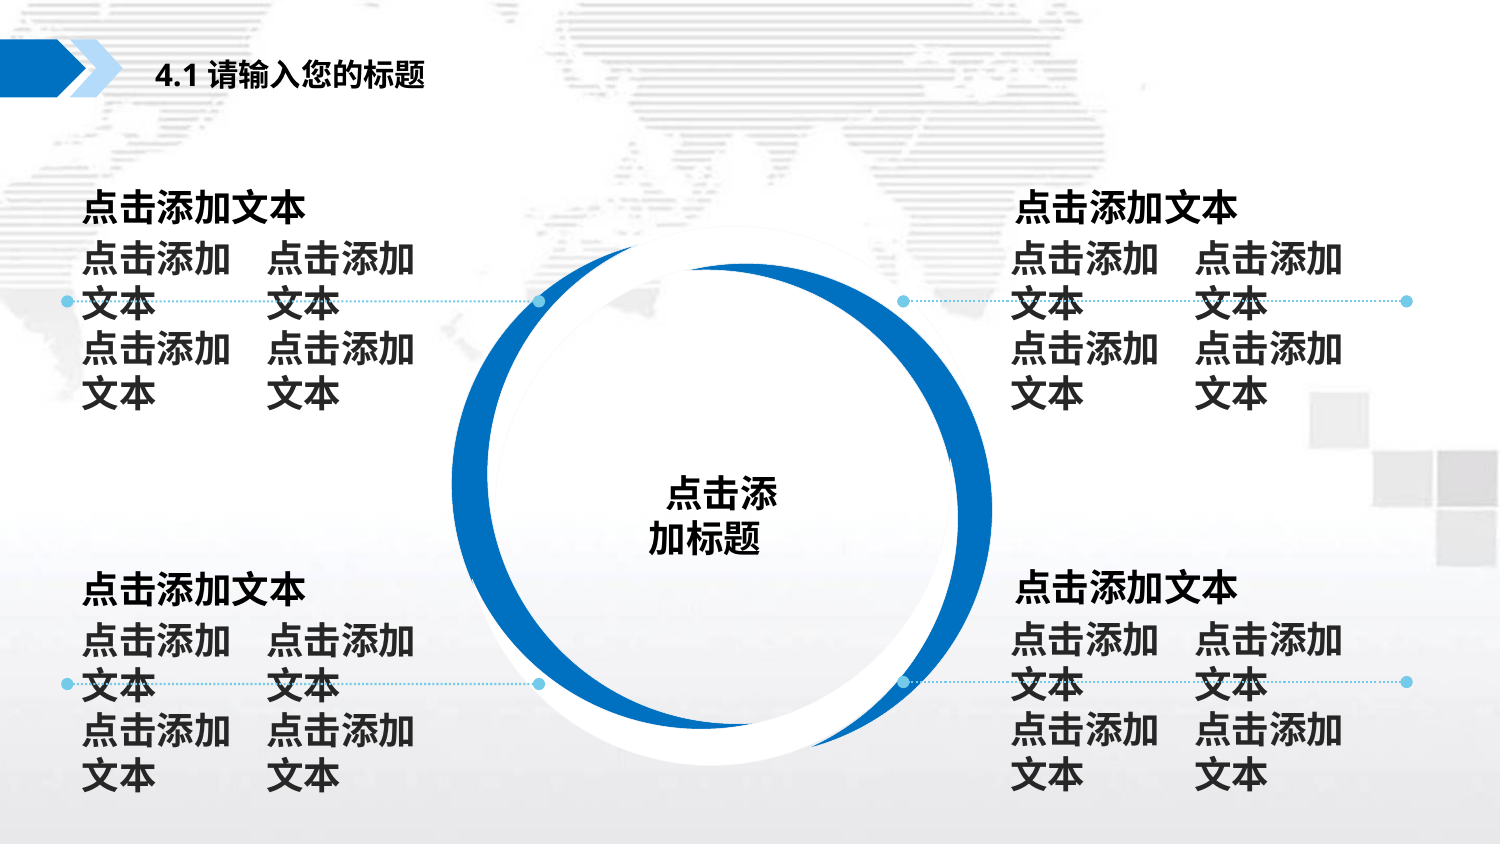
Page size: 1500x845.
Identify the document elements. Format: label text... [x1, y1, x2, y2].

text_box [69, 39, 123, 98]
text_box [67, 176, 540, 425]
text_box [0, 39, 86, 98]
text_box 4.1请输入您的标题 [140, 48, 441, 101]
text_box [903, 556, 1407, 806]
picture [0, 0, 1500, 844]
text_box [67, 558, 540, 808]
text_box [903, 176, 1407, 425]
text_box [454, 229, 989, 762]
